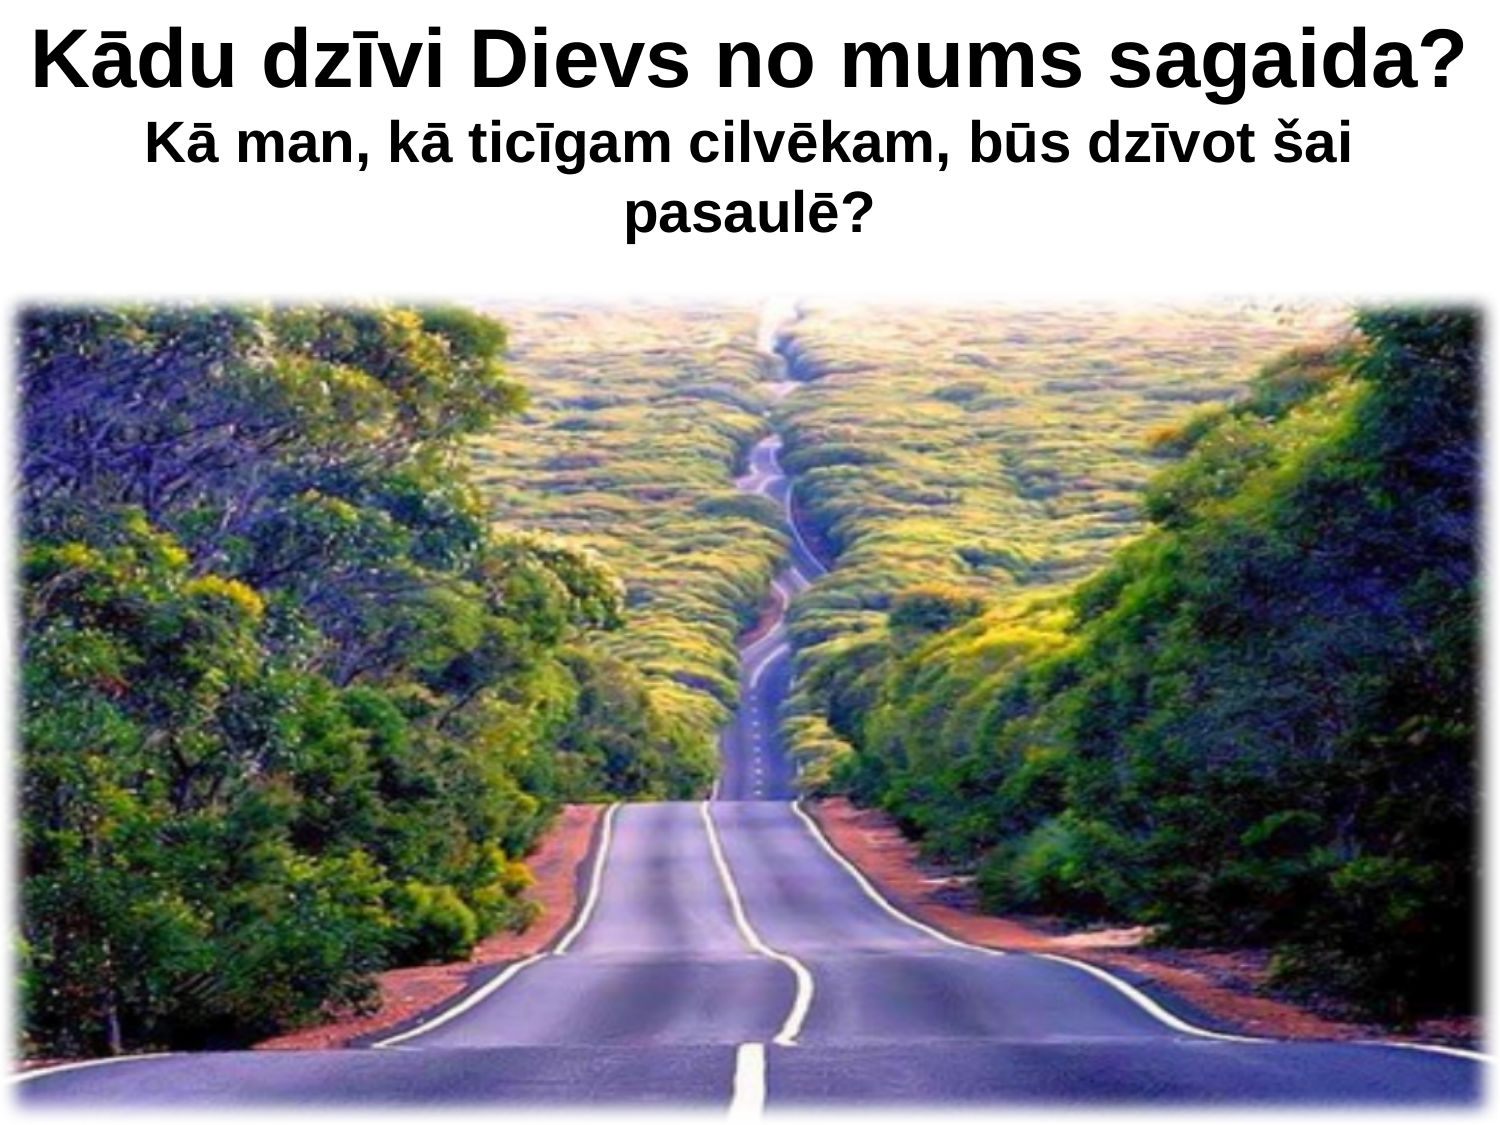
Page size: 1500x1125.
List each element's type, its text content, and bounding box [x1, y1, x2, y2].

title Kādu dzīvi Dievs no mums sagaida? Kā man, kā ticīgam cilvēkam, būs dzīvot šai pasaulē? [0, 54, 1500, 195]
picture [0, 290, 1500, 1125]
